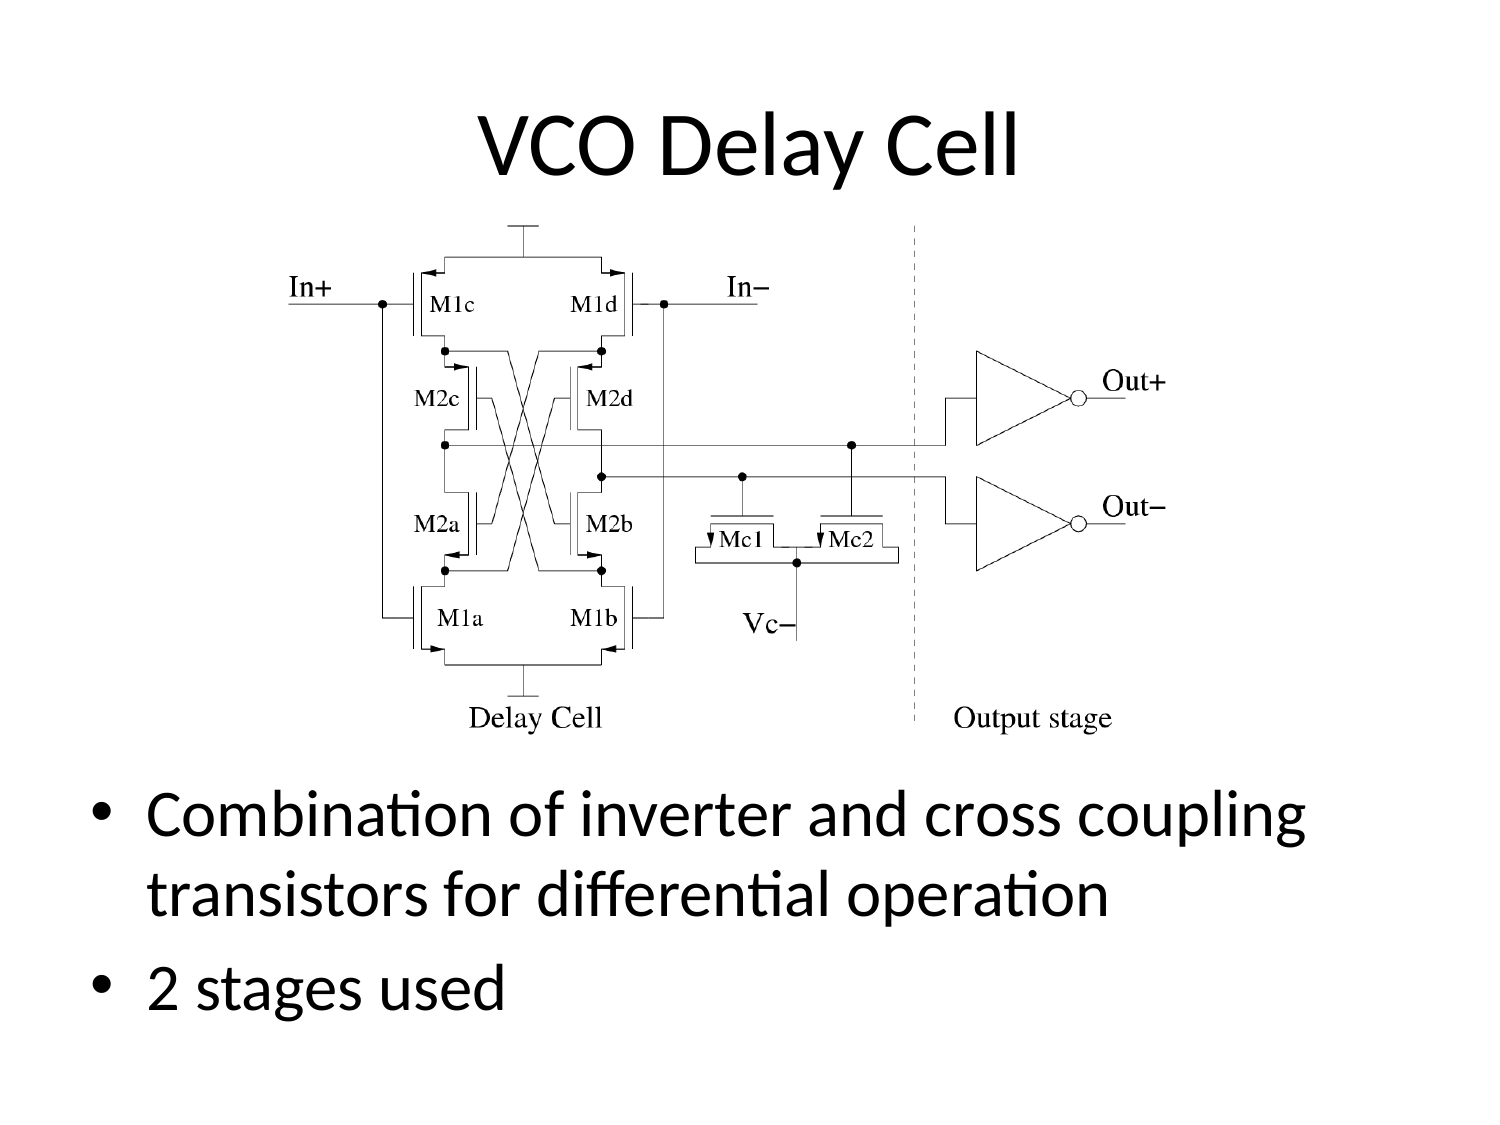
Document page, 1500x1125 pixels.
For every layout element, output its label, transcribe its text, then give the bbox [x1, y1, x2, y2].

title VCO Delay Cell [75, 45, 1425, 233]
picture [287, 224, 1166, 735]
list Combination of inverter and cross coupling transistors for differential operation 2 stages used [75, 762, 1425, 1055]
